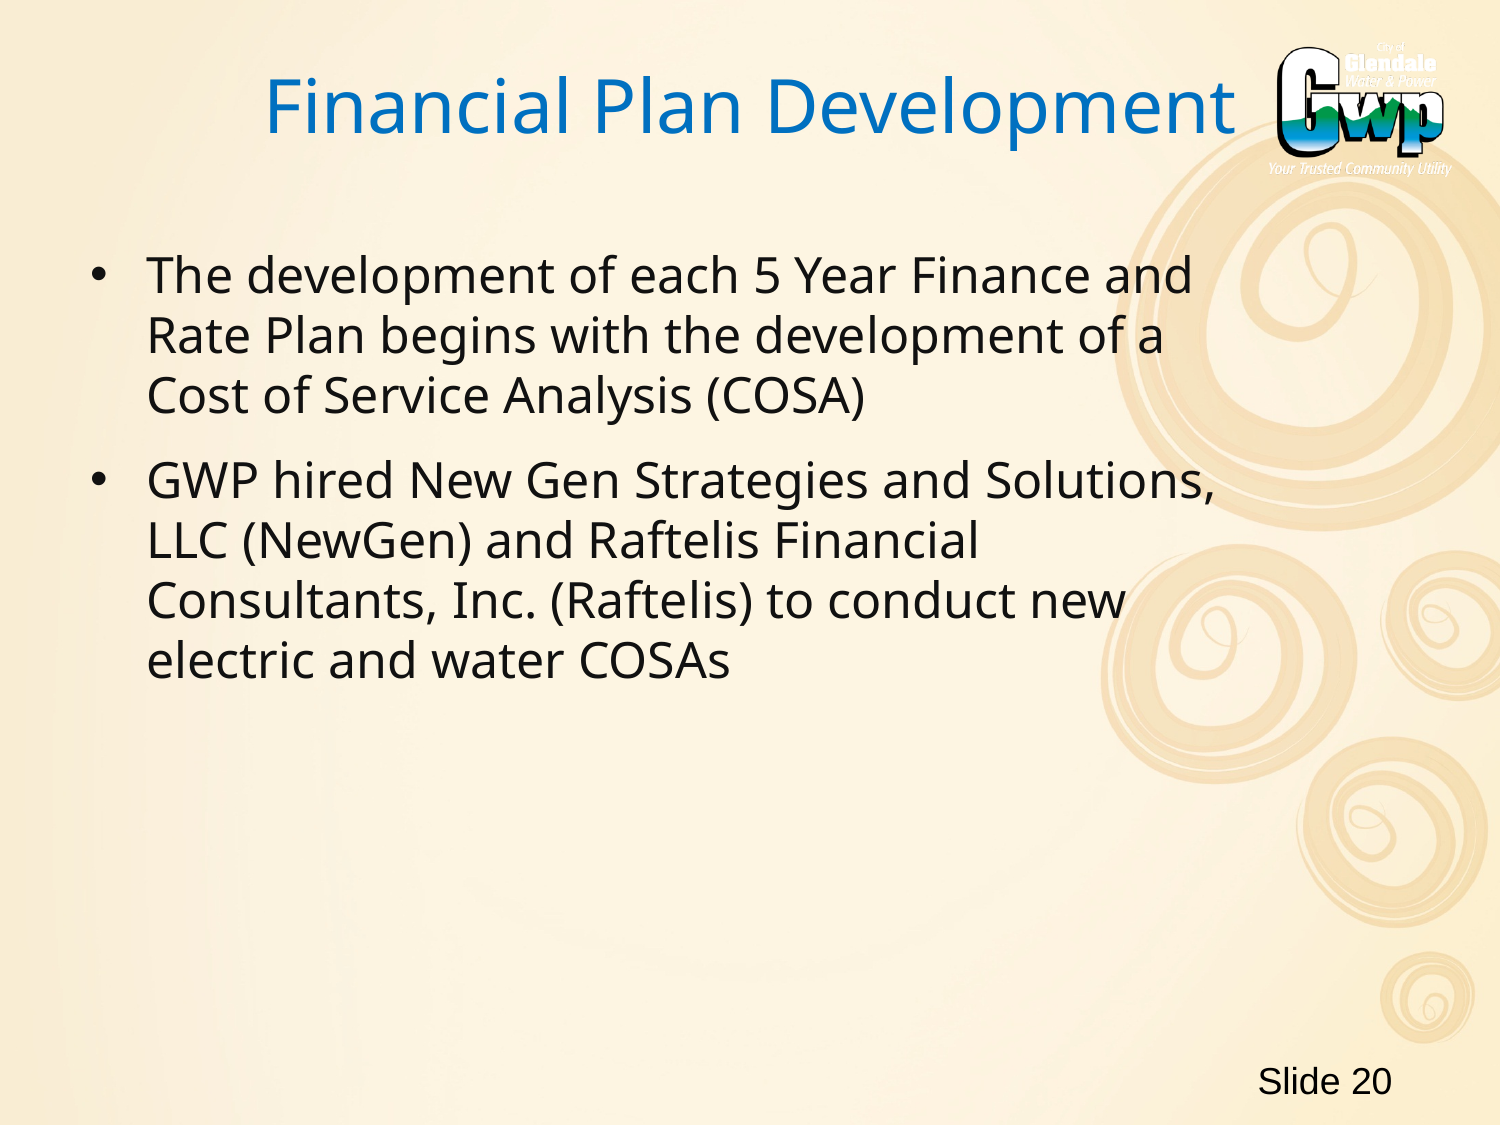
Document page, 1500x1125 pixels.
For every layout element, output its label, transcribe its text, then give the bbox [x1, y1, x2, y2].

text_box Slide 20 [1149, 1049, 1500, 1125]
text_box The development of each 5 Year Finance and Rate Plan begins with the development of a Cost of Service Analysis (COSA) GWP hired New Gen Strategies and Solutions, LLC (NewGen) and Raftelis Financial Consultants, Inc. (Raftelis) to conduct new electric and water COSAs [74, 235, 1270, 1050]
picture [0, 0, 1500, 1125]
title Financial Plan Development [75, 37, 1425, 171]
